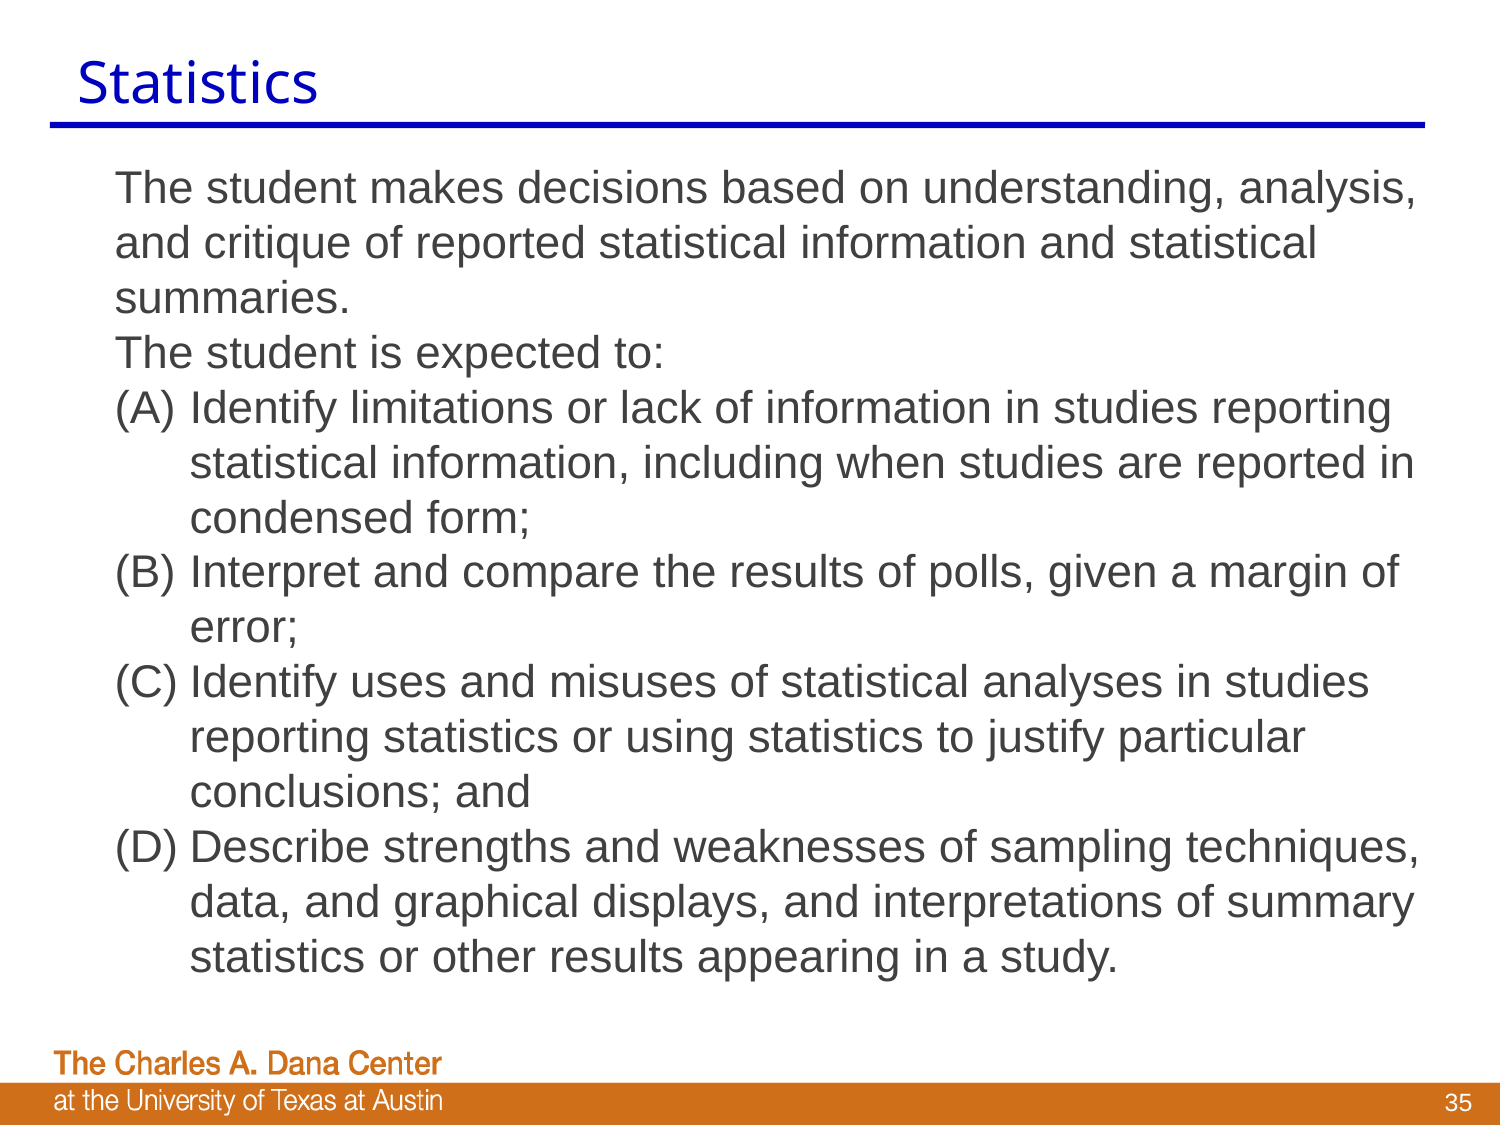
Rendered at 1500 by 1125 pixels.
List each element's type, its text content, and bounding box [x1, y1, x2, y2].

text_box Statistics [62, 37, 1316, 123]
picture [0, 1050, 1500, 1125]
slide_number 35 [1412, 1078, 1488, 1117]
text_box The student makes decisions based on understanding, analysis, and critique of reported statistical information and statistical summaries. The student is expected to: Identify limitations or lack of information in studies reporting statistical information, including when studies are reported in condensed form; Interpret and compare the results of polls, given a margin of error; Identify uses and misuses of statistical analyses in studies reporting statistics or using statistics to justify particular conclusions; and Describe strengths and weaknesses of sampling techniques, data, and graphical displays, and interpretations of summary statistics or other results appearing in a study. [99, 149, 1438, 1040]
